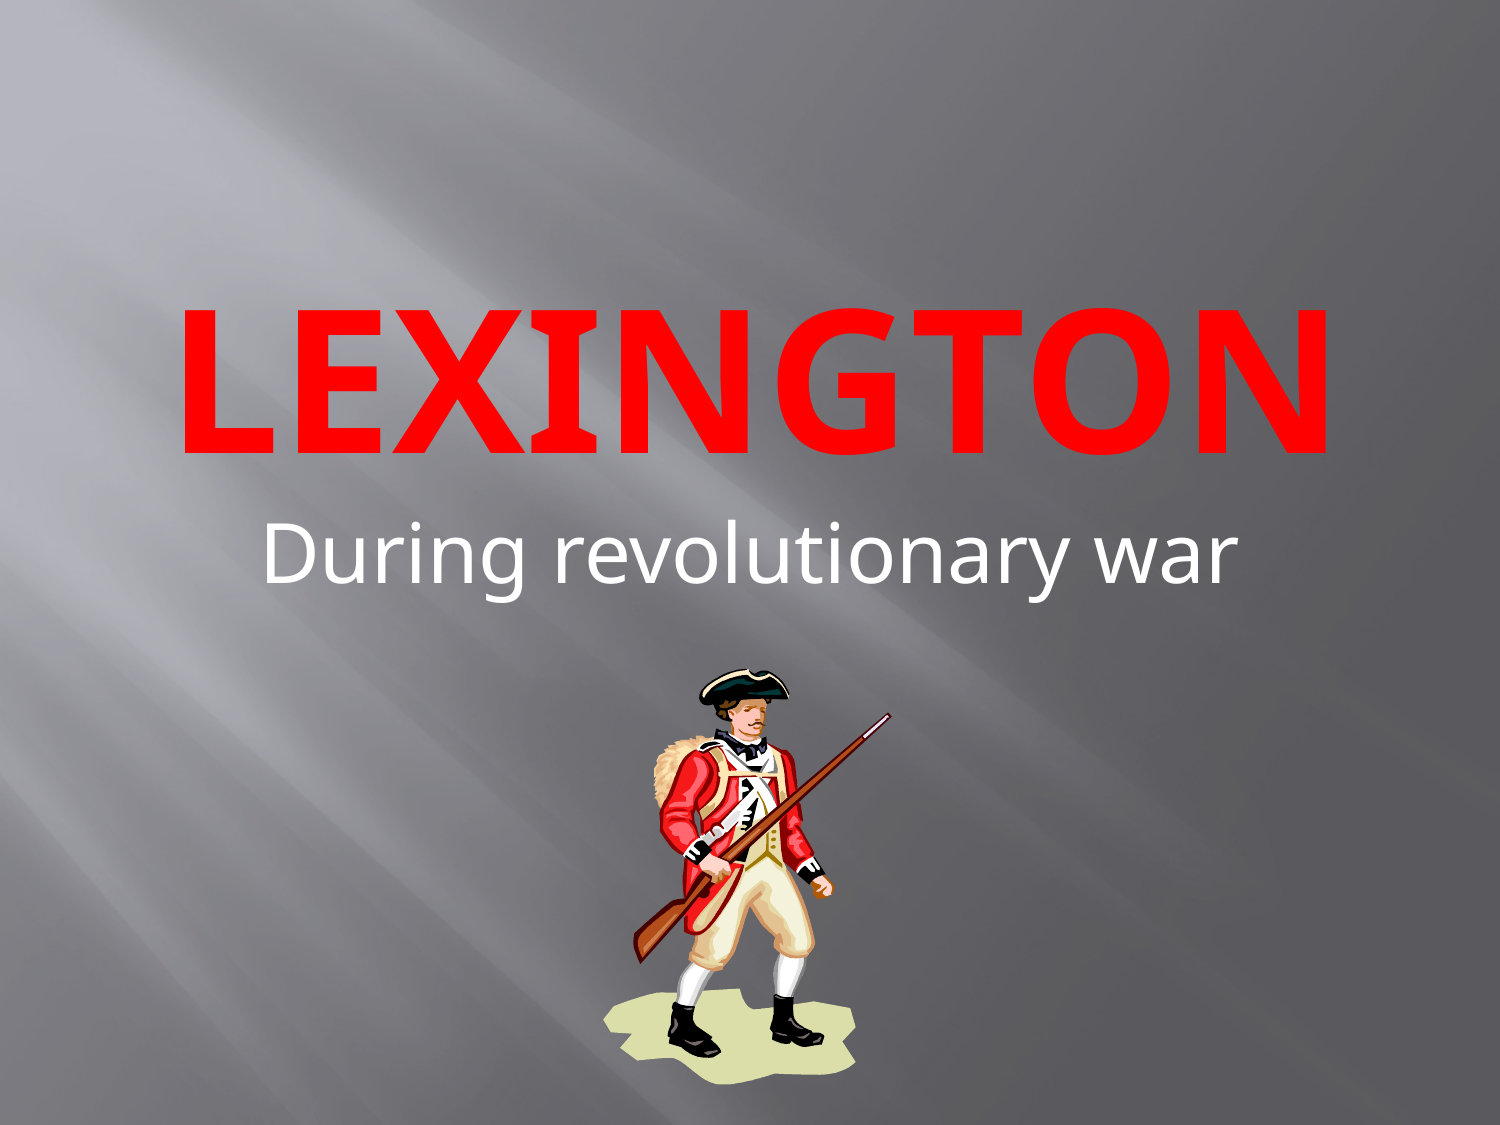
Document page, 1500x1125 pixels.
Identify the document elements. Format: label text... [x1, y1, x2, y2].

picture [602, 664, 897, 1090]
subtitle During revolutionary war [0, 493, 1500, 1125]
title LEXINGTON [102, 0, 1410, 493]
